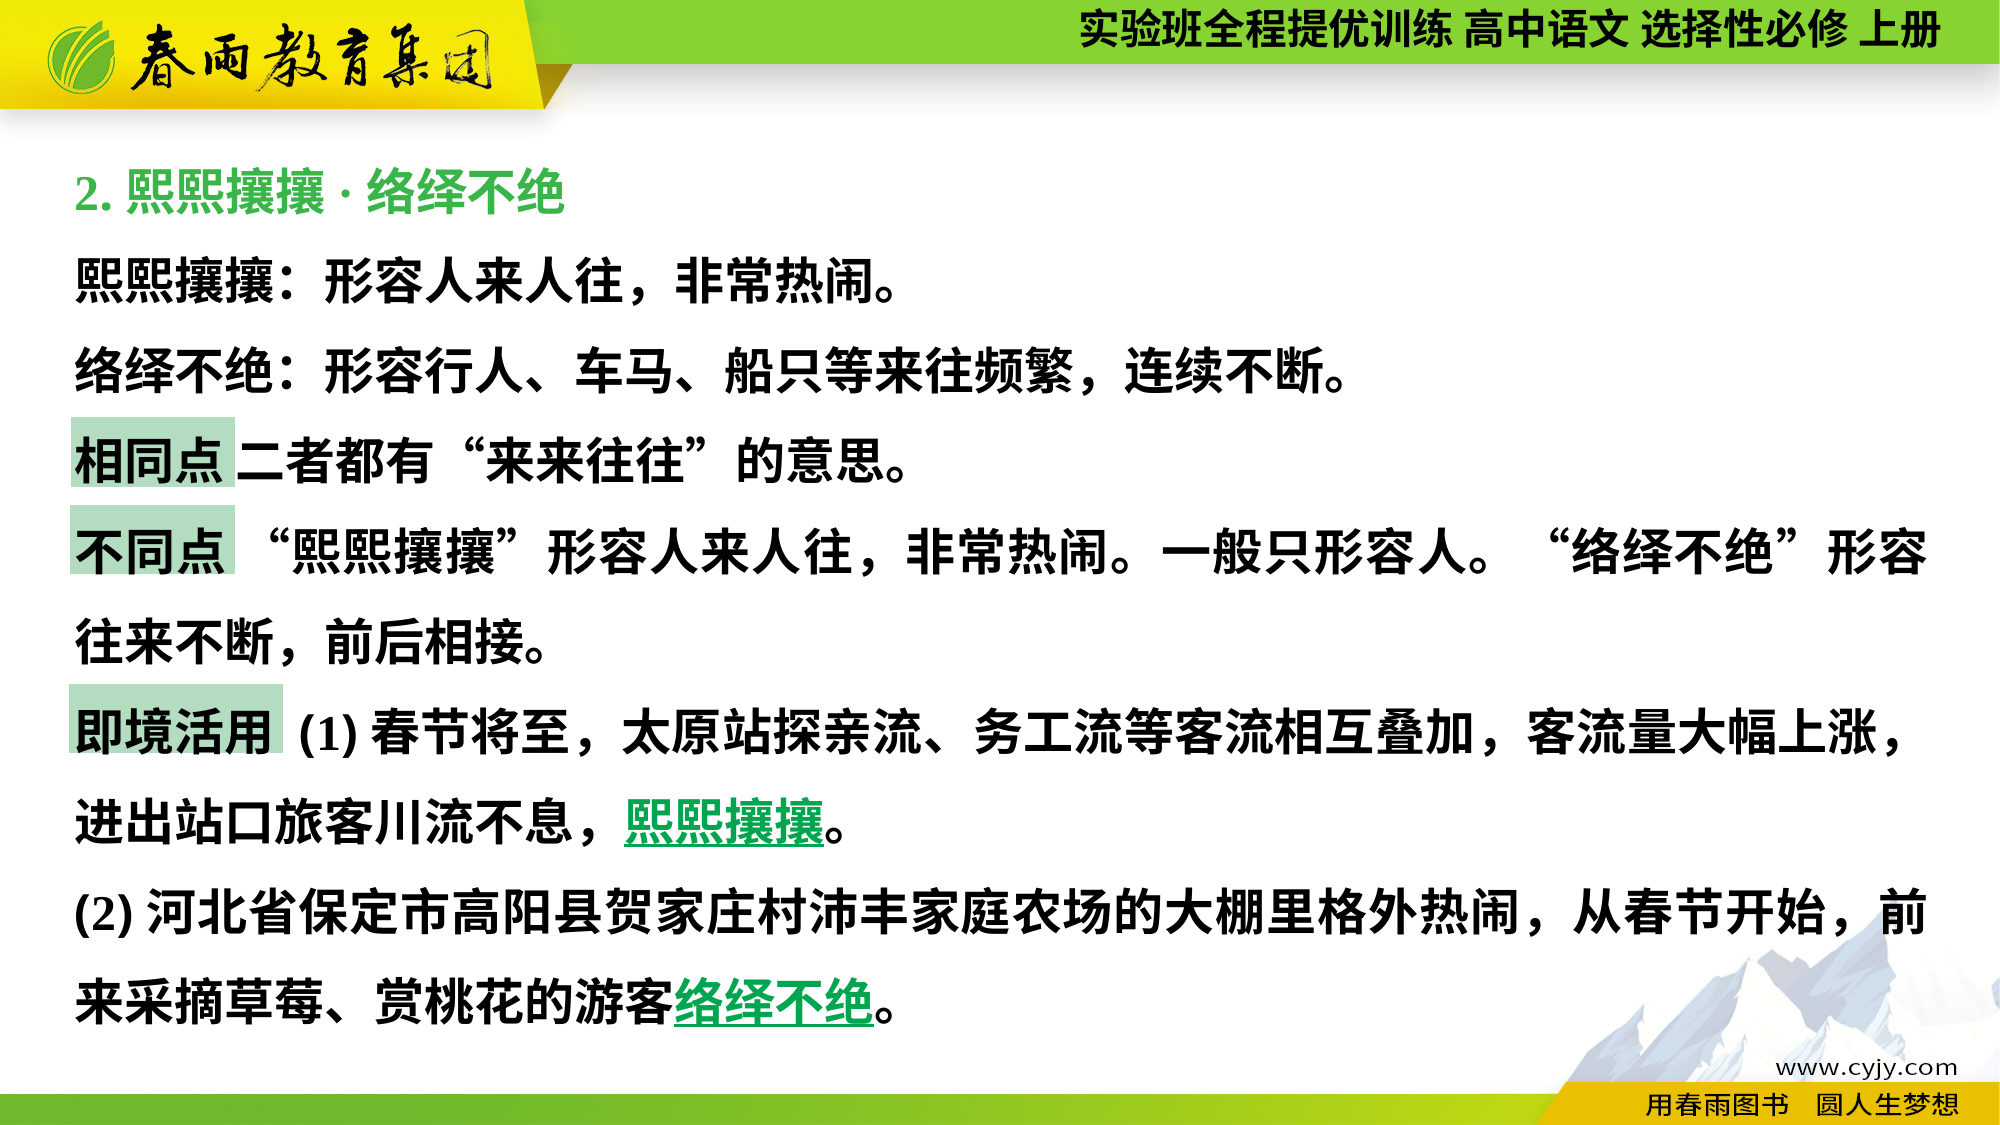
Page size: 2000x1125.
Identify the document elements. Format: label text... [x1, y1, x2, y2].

picture [0, 0, 2000, 1125]
list 2.熙熙攘攘·络绎不绝 熙熙攘攘：形容人来人往，非常热闹。 络绎不绝：形容行人、车马、船只等来往频繁，连续不断。 相同点 二者都有“来来往往”的意思。 不同点 “熙熙攘攘”形容人来人往，非常热闹。一般只形容人。“络绎不绝”形容往来不断，前后相接。 即境活用 (1)春节将至，太原站探亲流、务工流等客流相互叠加，客流量大幅上涨，进出站口旅客川流不息，熙熙攘攘。 (2)河北省保定市高阳县贺家庄村沛丰家庭农场的大棚里格外热闹，从春节开始，前来采摘草莓、赏桃花的游客络绎不绝。 [59, 122, 1944, 1047]
